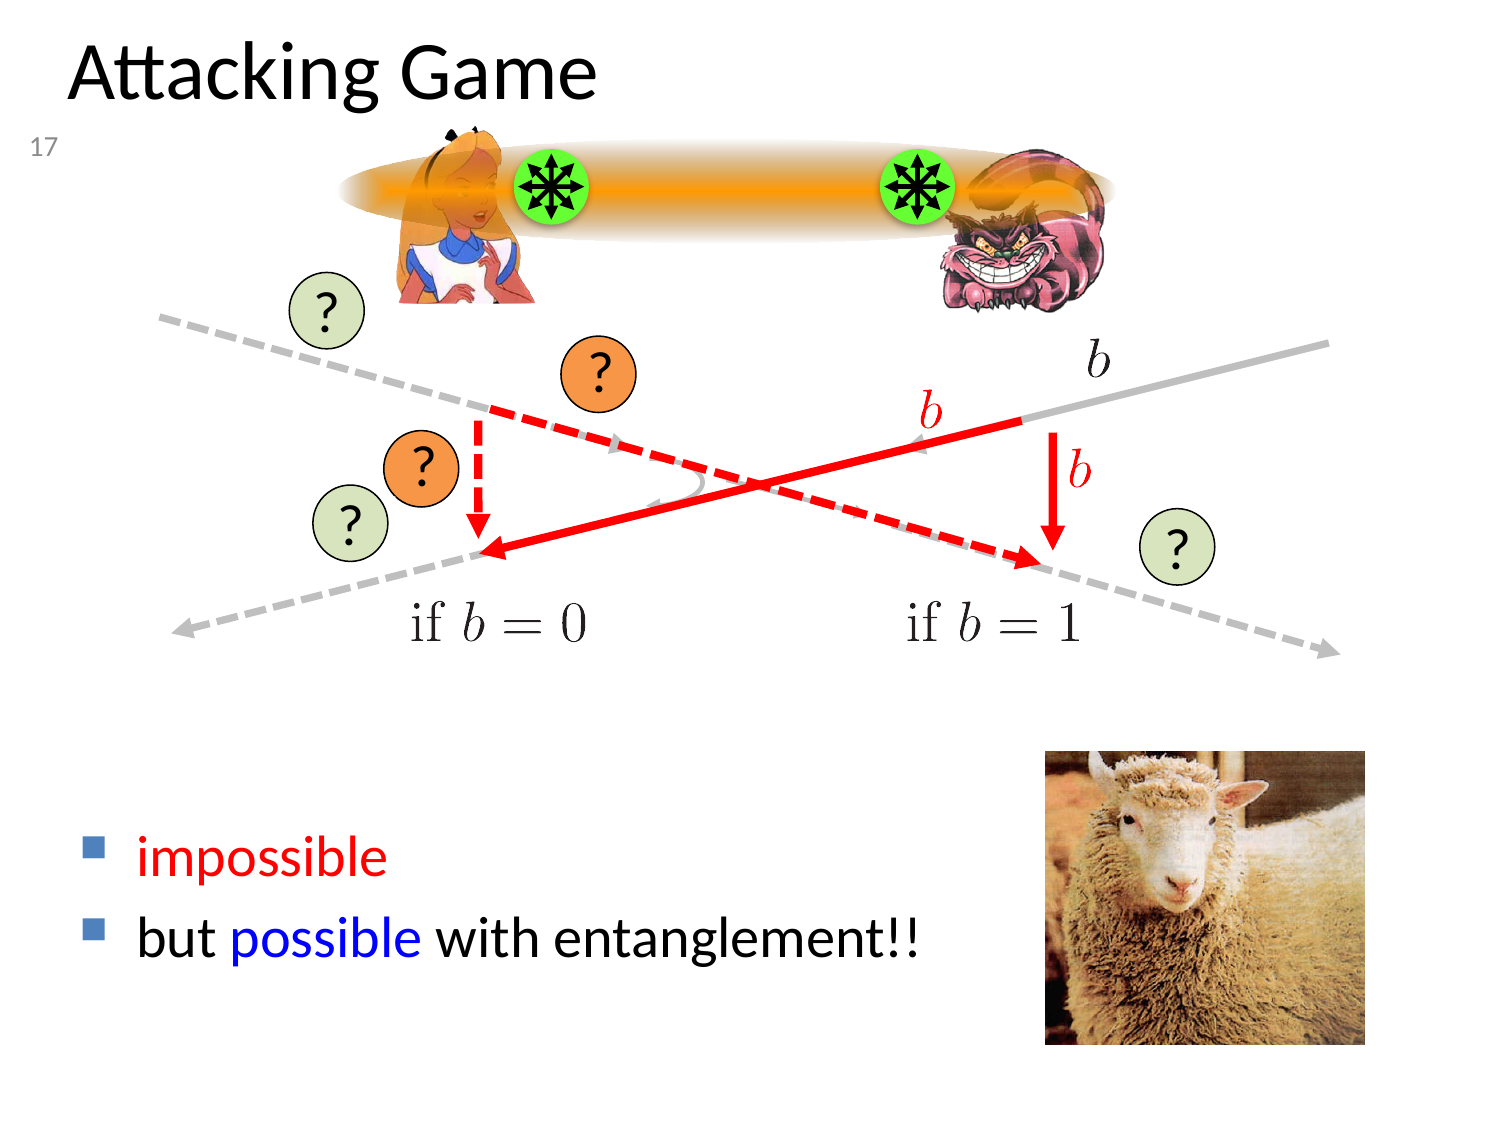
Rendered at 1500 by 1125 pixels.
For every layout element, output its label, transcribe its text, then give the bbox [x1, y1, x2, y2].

title Attacking Game [53, 8, 1495, 149]
text_box impossible but possible with entanglement!! [64, 810, 1459, 1094]
picture [395, 125, 535, 136]
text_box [336, 136, 1117, 244]
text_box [159, 266, 633, 450]
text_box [489, 325, 1042, 565]
picture [1082, 333, 1112, 380]
picture [938, 244, 1105, 314]
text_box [312, 479, 389, 573]
picture [407, 597, 587, 643]
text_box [478, 385, 1022, 554]
picture [395, 244, 535, 304]
text_box [1301, 643, 1341, 657]
picture [1045, 751, 1365, 1046]
picture [903, 597, 1083, 643]
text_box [1139, 503, 1215, 597]
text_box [1052, 432, 1093, 551]
text_box [171, 624, 188, 637]
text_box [383, 420, 473, 540]
